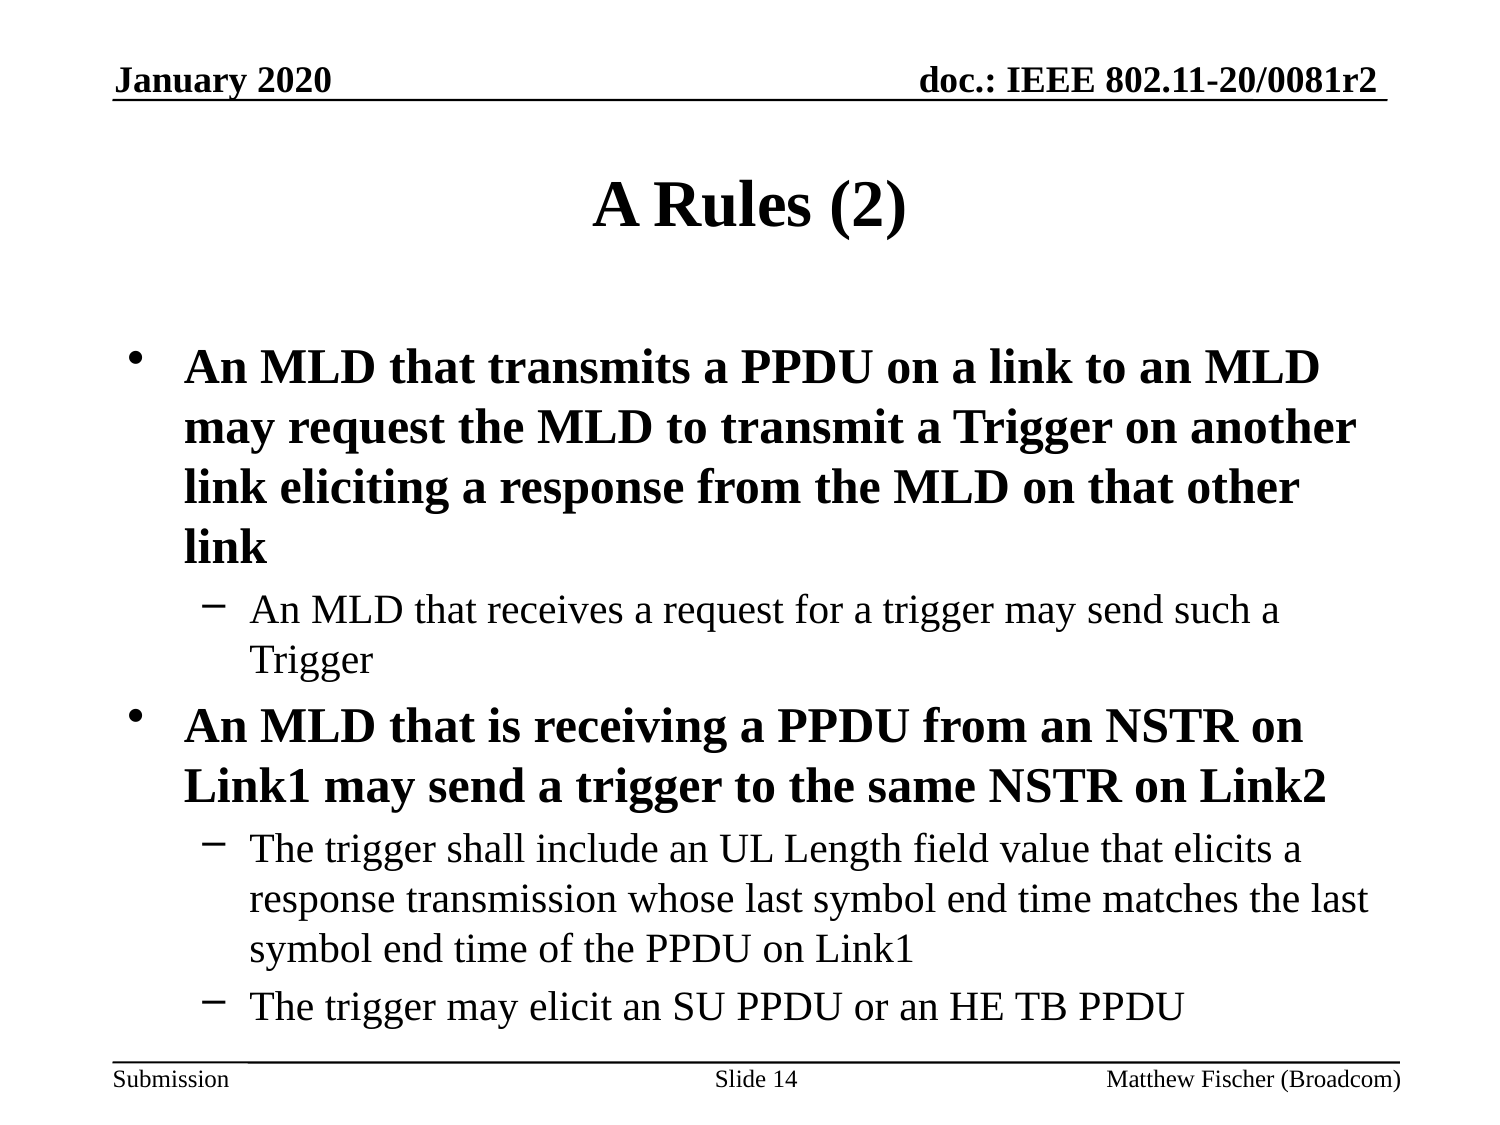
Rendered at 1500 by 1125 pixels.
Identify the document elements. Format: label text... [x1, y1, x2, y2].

footer Matthew Fischer (Broadcom) [1102, 1061, 1402, 1093]
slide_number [114, 54, 335, 101]
slide_number Slide 14 [712, 1061, 800, 1093]
list An MLD that transmits a PPDU on a link to an MLD may request the MLD to transmit a Trigger on another link eliciting a response from the MLD on that other link An MLD that receives a request for a trigger may send such a Trigger An MLD that is receiving a PPDU from an NSTR on Link1 may send a trigger to the same NSTR on Link2 The trigger shall include an UL Length field value that elicits a response transmission whose last symbol end time matches the last symbol end time of the PPDU on Link1 The trigger may elicit an SU PPDU or an HE TB PPDU [112, 326, 1388, 1002]
title A Rules (2) [112, 112, 1388, 288]
